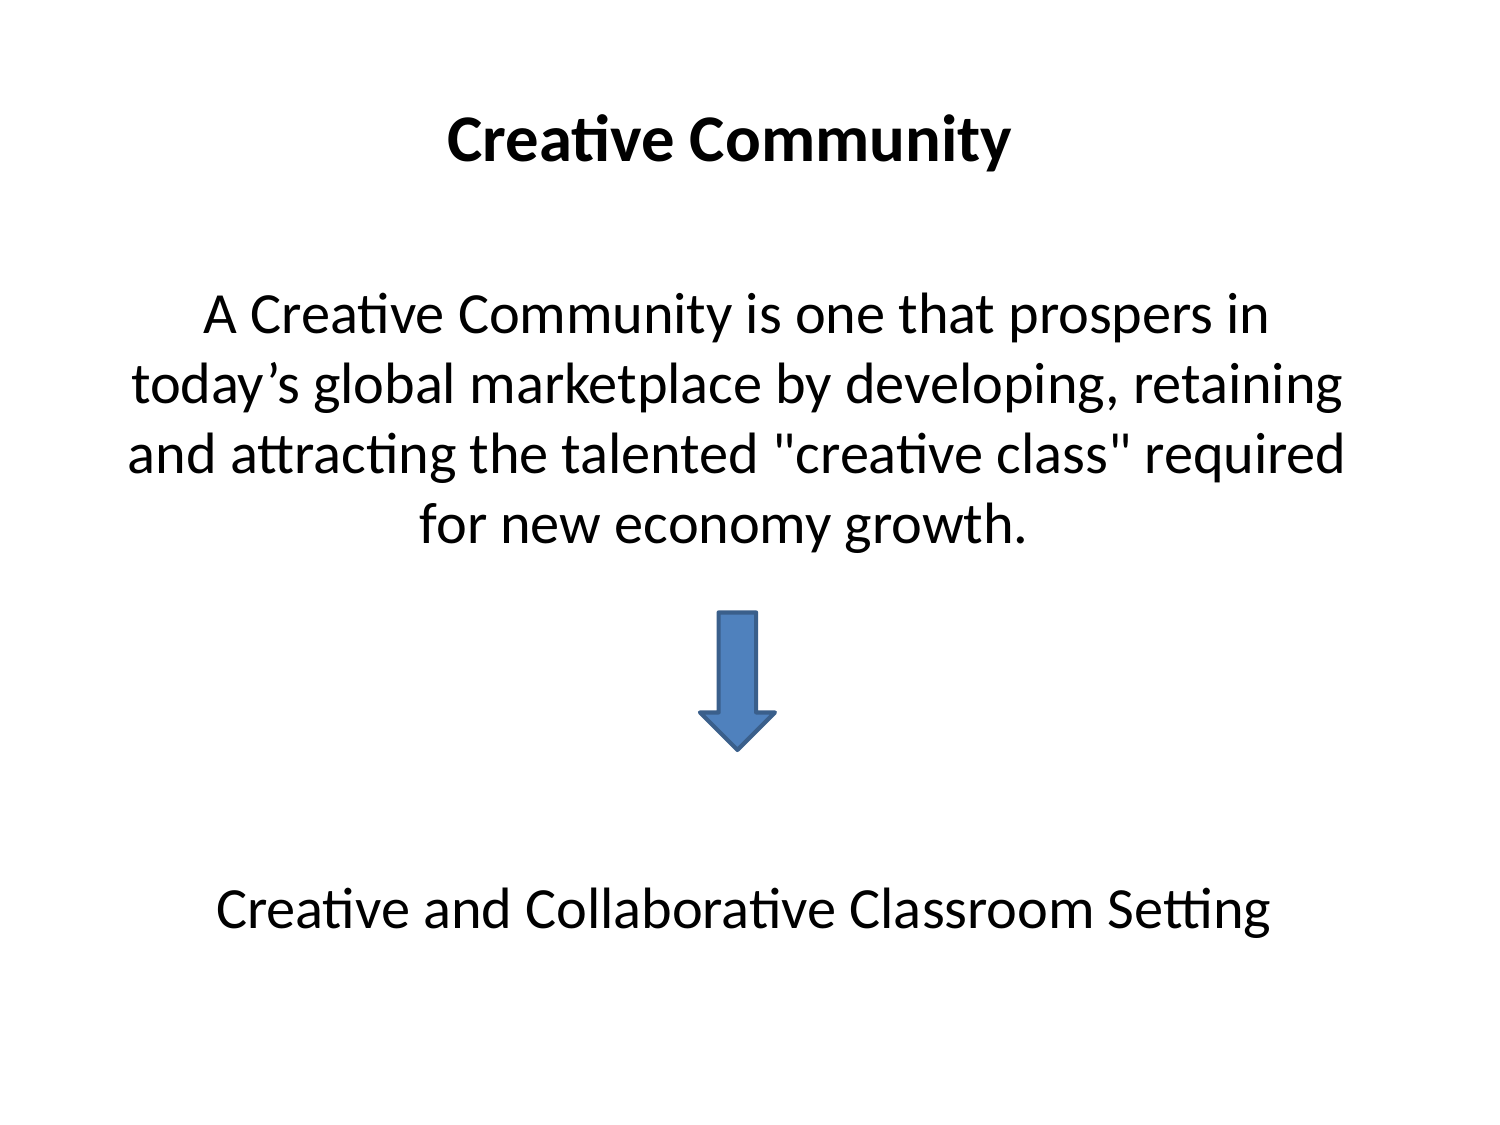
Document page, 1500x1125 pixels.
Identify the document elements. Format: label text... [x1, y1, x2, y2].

text_box Creative and Collaborative Classroom Setting [200, 862, 1288, 948]
text_box Creative Community A Creative Community is one that prospers in today’s global marketplace by developing, retaining and attracting the talented "creative class" required for new economy growth. [99, 87, 1375, 703]
text_box [697, 610, 777, 753]
